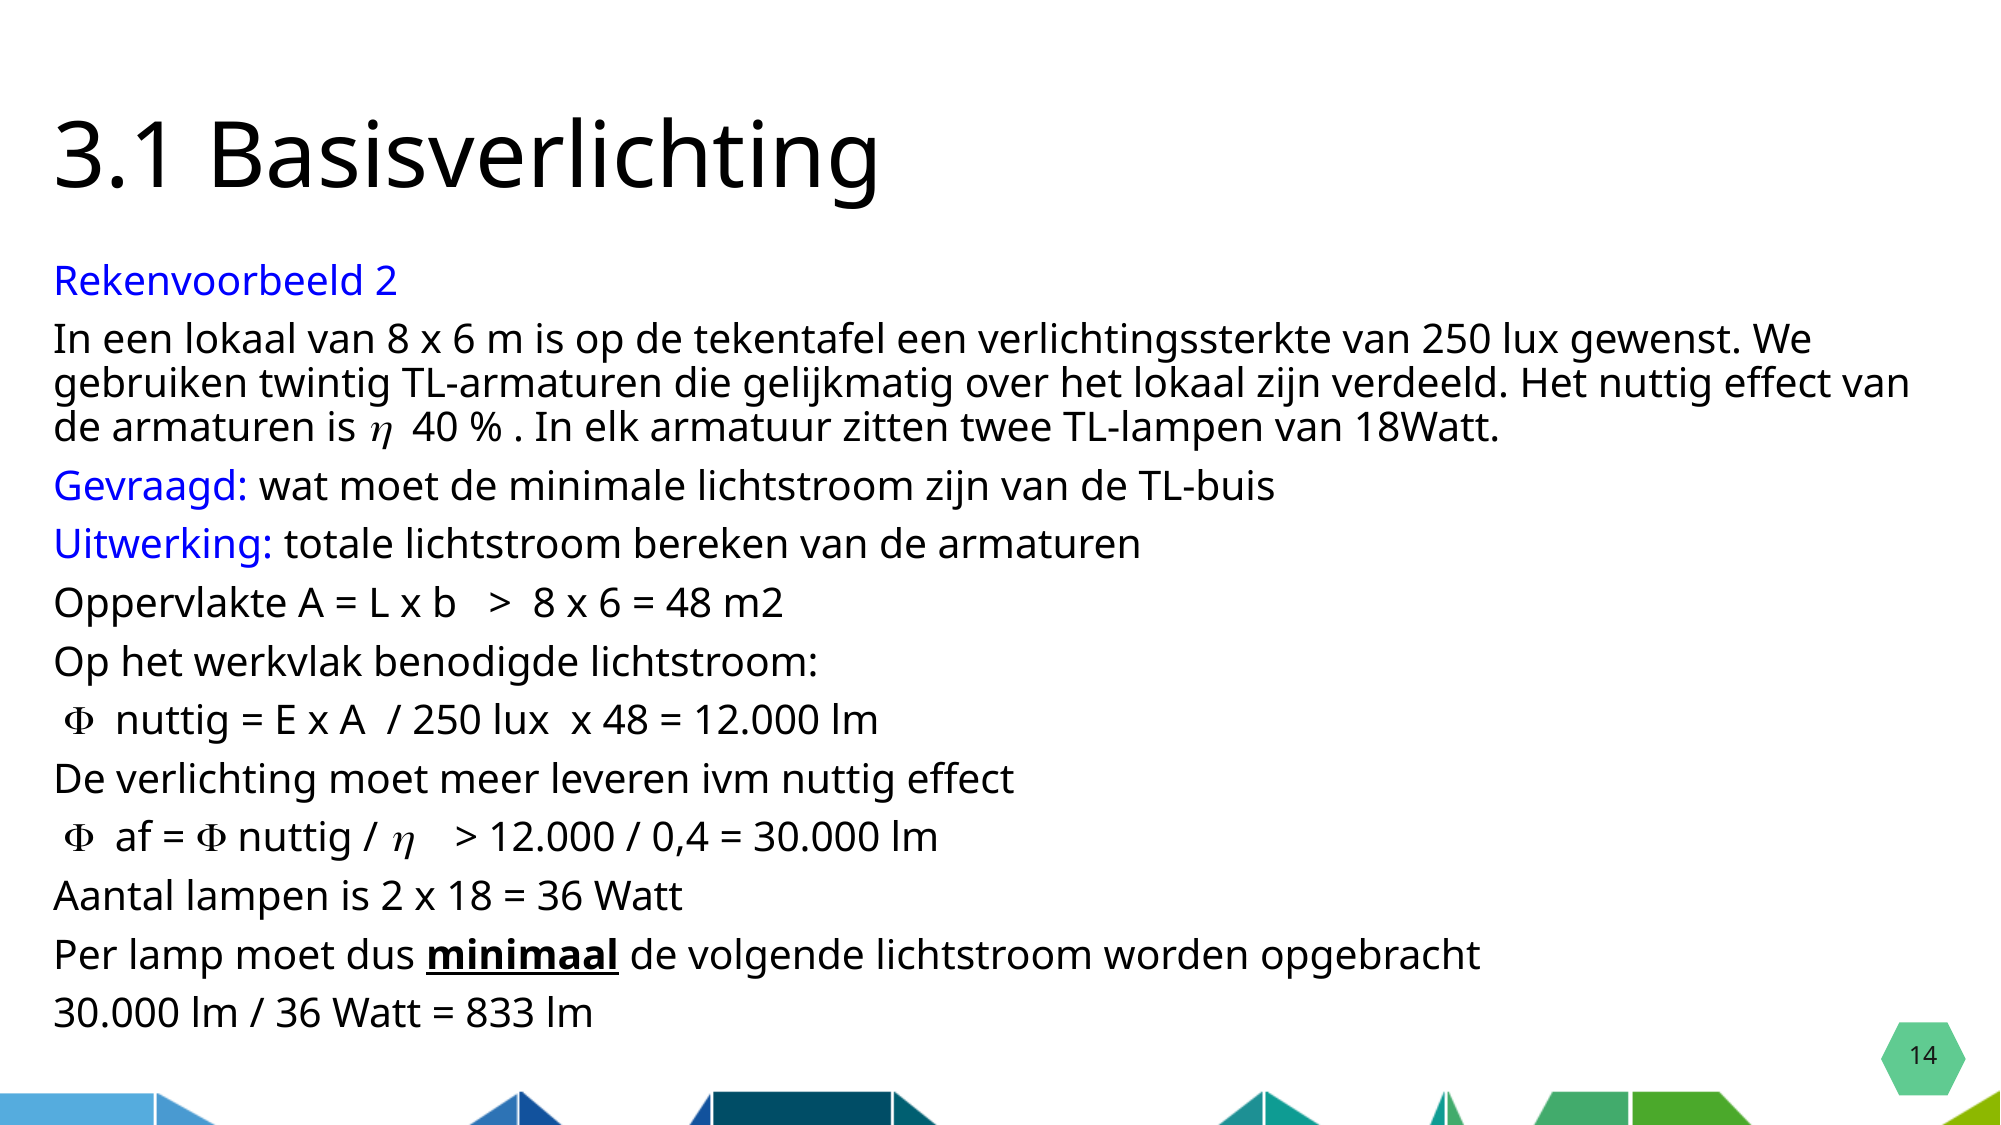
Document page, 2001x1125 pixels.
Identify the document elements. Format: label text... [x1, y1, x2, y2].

picture [0, 1086, 2000, 1125]
list Rekenvoorbeeld 2 In een lokaal van 8 x 6 m is op de tekentafel een verlichtingssterkte van 250 lux gewenst. We gebruiken twintig TL-armaturen die gelijkmatig over het lokaal zijn verdeeld. Het nuttig effect van de armaturen is h 40 % . In elk armatuur zitten twee TL-lampen van 18Watt. Gevraagd: wat moet de minimale lichtstroom zijn van de TL-buis Uitwerking: totale lichtstroom bereken van de armaturen Oppervlakte A = L x b > 8 x 6 = 48 m2 Op het werkvlak benodigde lichtstroom: F nuttig = E x A / 250 lux x 48 = 12.000 lm De verlichting moet meer leveren ivm nuttig effect F af = F nuttig / h > 12.000 / 0,4 = 30.000 lm Aantal lampen is 2 x 18 = 36 Watt Per lamp moet dus minimaal de volgende lichtstroom worden opgebracht 30.000 lm / 36 Watt = 833 lm [38, 252, 1941, 1052]
title 3.1 Basisverlichting [38, 38, 1962, 278]
slide_number 14 [1884, 1026, 1962, 1087]
